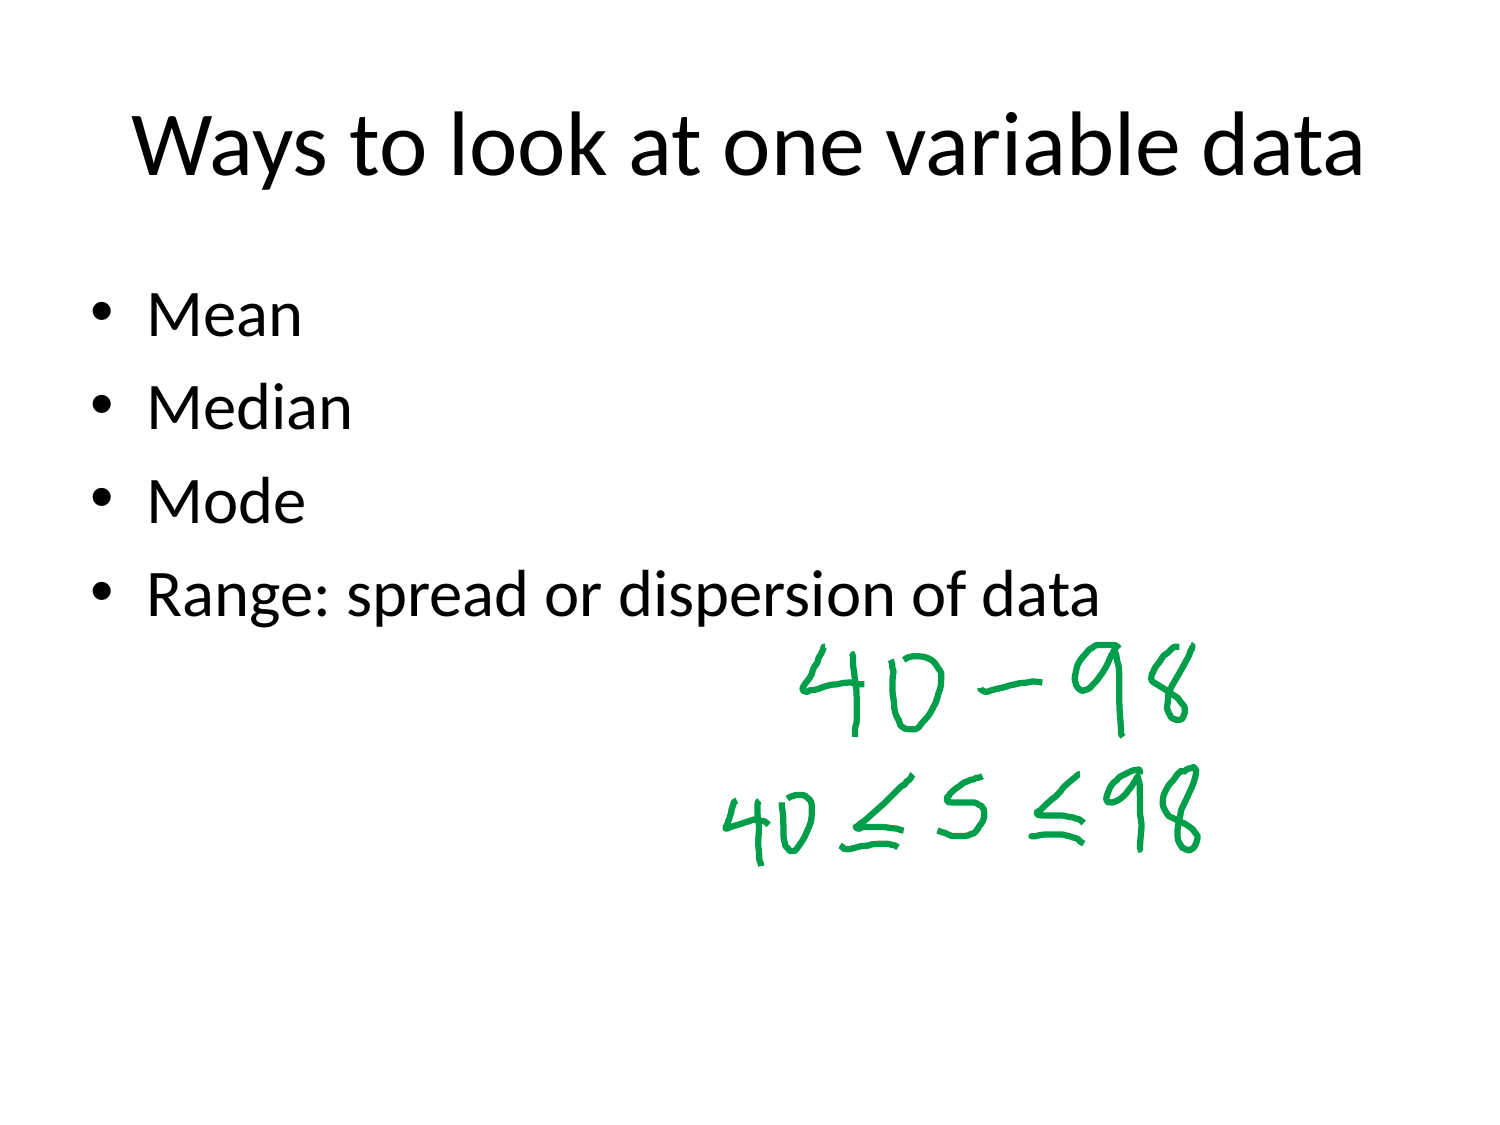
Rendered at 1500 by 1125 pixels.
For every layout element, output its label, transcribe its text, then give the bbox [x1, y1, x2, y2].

text_box [1161, 766, 1199, 852]
text_box [781, 794, 813, 852]
text_box [1150, 644, 1194, 721]
text_box [937, 775, 986, 837]
text_box [801, 646, 854, 693]
text_box [724, 799, 757, 830]
text_box [979, 680, 1043, 693]
text_box [1036, 773, 1085, 824]
text_box [855, 773, 914, 832]
text_box [1073, 644, 1124, 738]
text_box [1105, 768, 1143, 851]
title Ways to look at one variable data [75, 45, 1425, 233]
text_box [839, 843, 899, 850]
list Mean Median Mode Range: spread or dispersion of data [75, 262, 1425, 1005]
text_box [856, 676, 865, 686]
text_box [851, 653, 858, 737]
text_box [1030, 833, 1085, 845]
text_box [889, 655, 942, 731]
text_box [756, 800, 762, 867]
text_box [760, 818, 770, 826]
